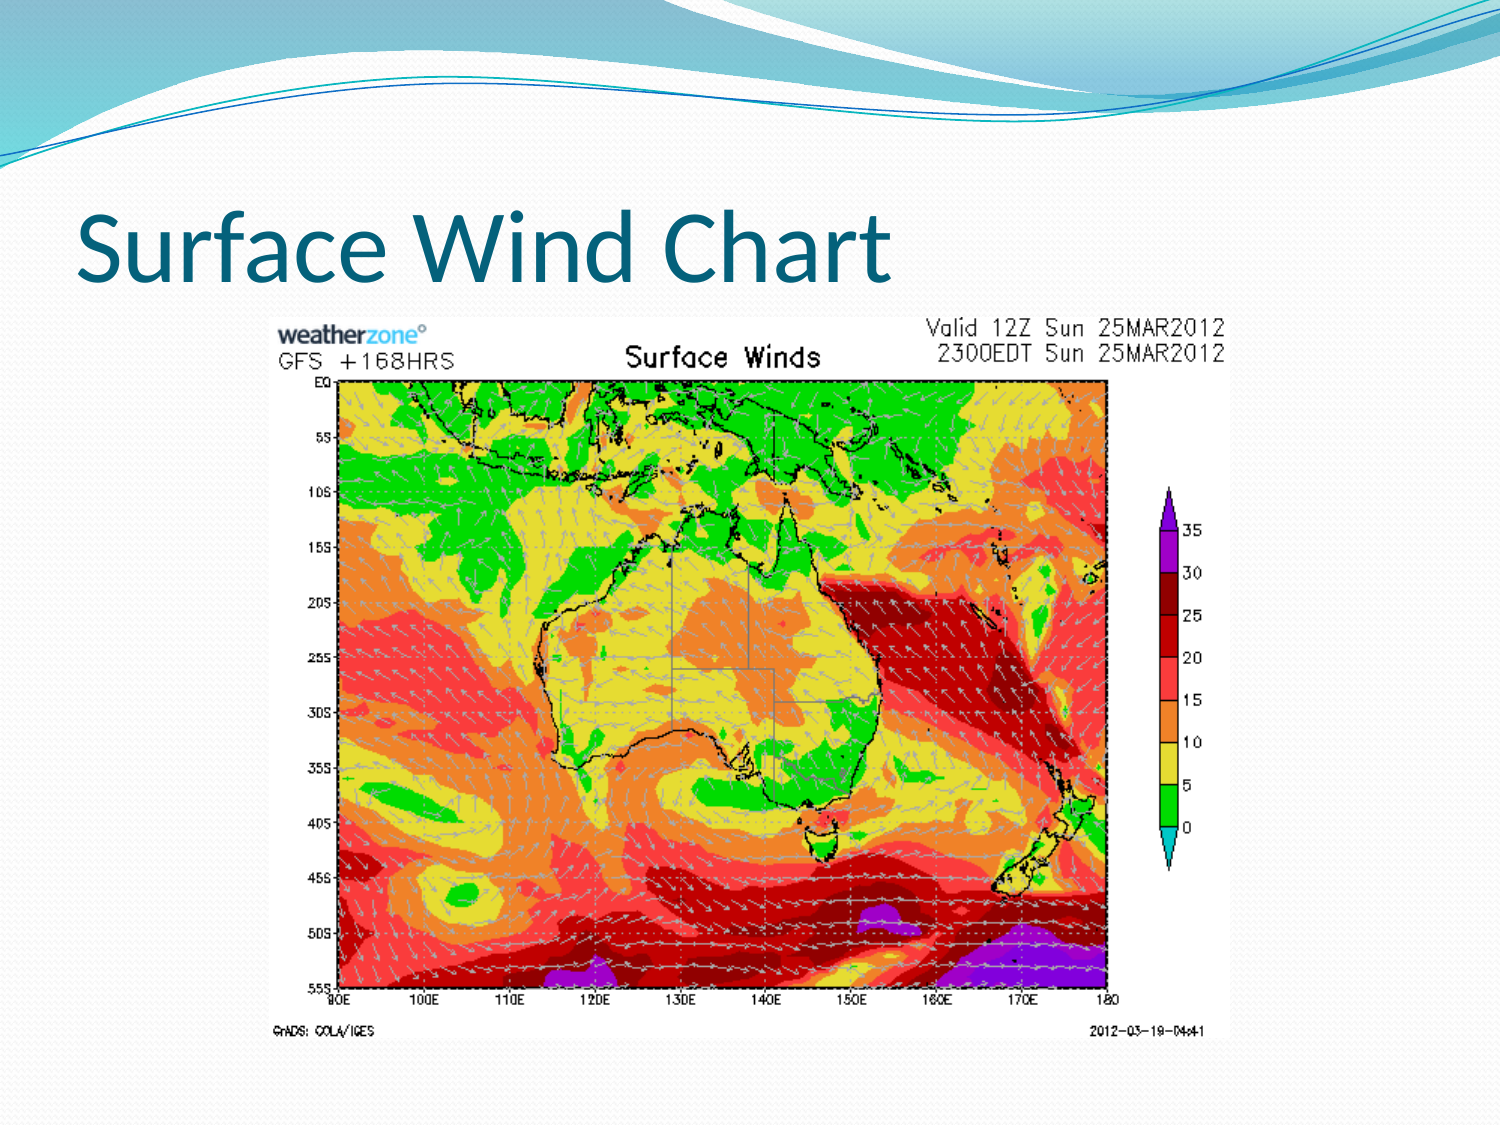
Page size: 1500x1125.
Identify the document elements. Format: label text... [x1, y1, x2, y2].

title Surface Wind Chart [75, 115, 1425, 303]
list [269, 317, 1231, 1038]
